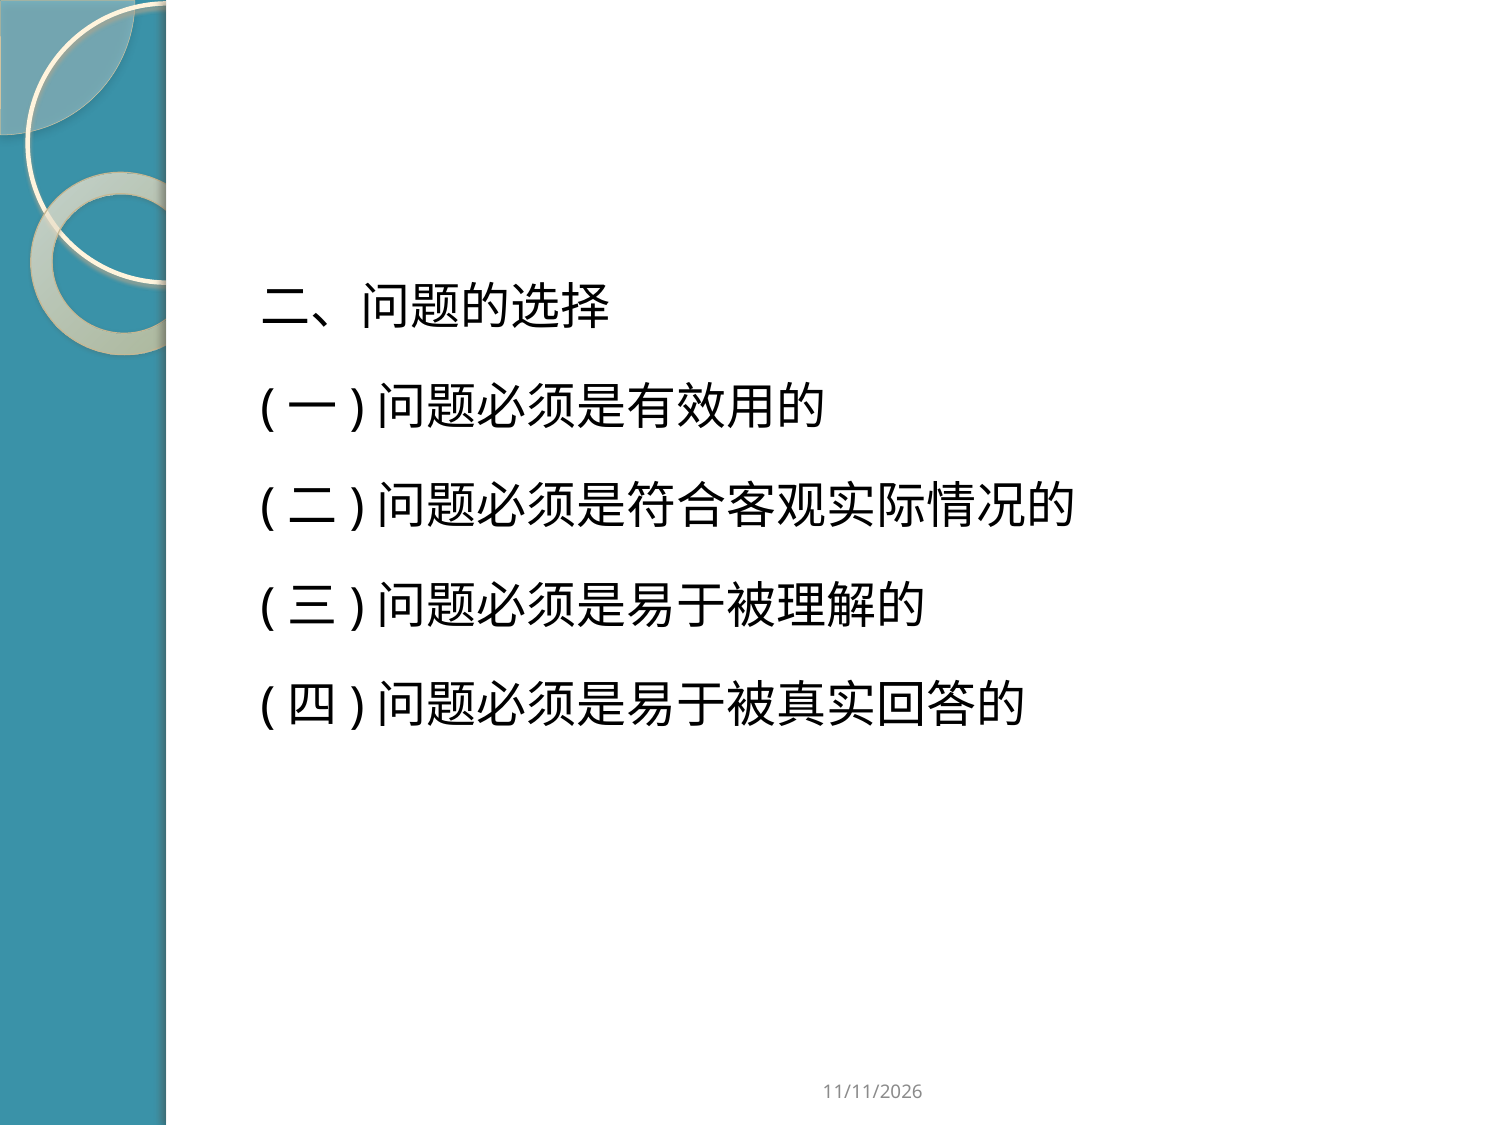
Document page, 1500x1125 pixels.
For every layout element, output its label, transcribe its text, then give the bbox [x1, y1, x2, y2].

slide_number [587, 1034, 938, 1113]
list 二、问题的选择 (一)问题必须是有效用的 (二)问题必须是符合客观实际情况的 (三)问题必须是易于被理解的 (四)问题必须是易于被真实回答的 [235, 237, 1466, 1025]
